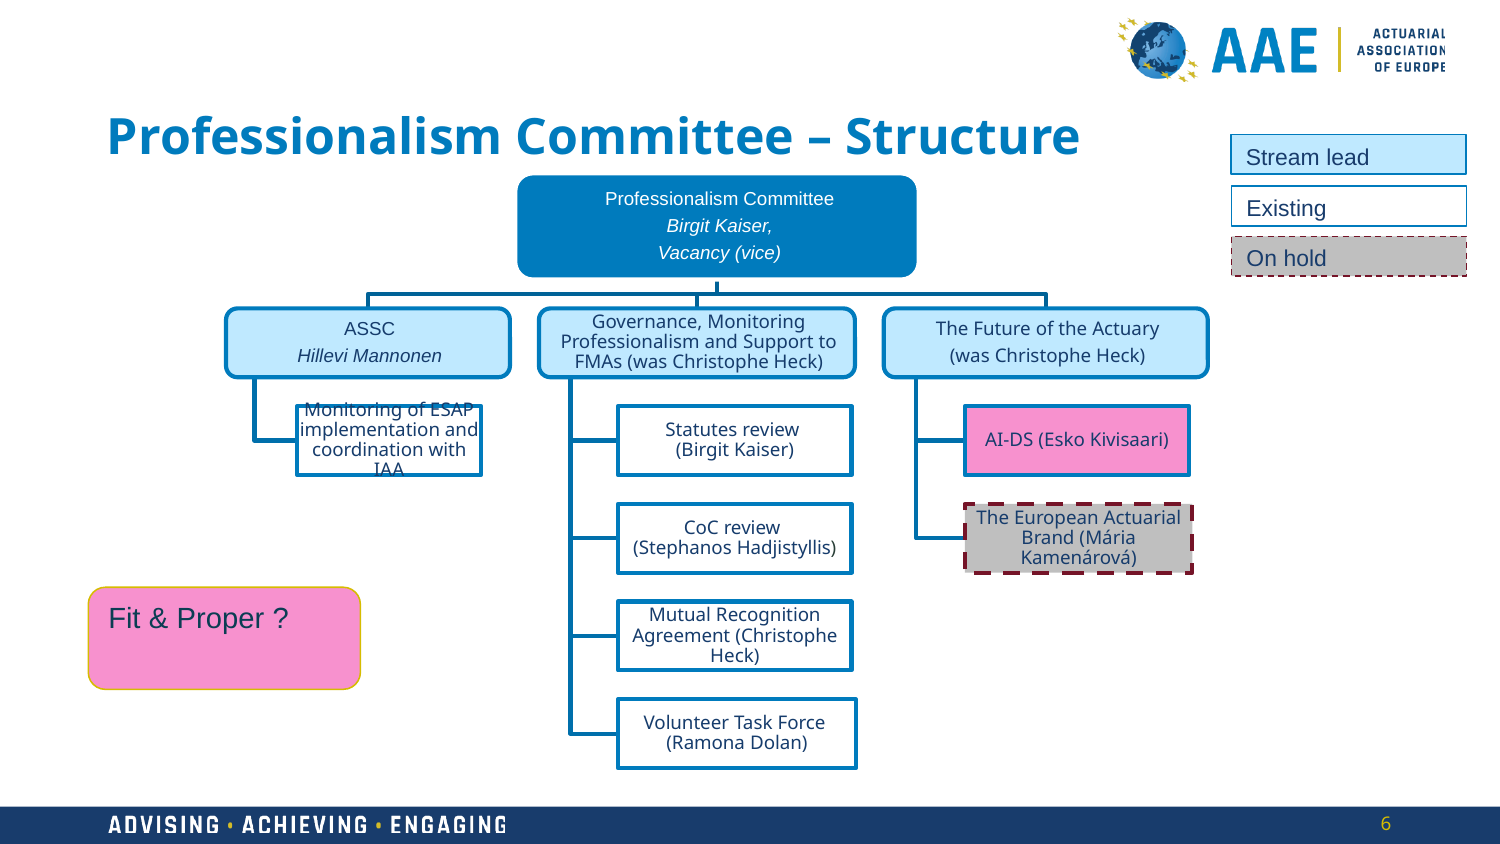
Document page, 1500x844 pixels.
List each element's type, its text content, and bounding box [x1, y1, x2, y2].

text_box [120, 172, 1314, 769]
text_box [297, 790, 324, 842]
title Professionalism Committee – Structure [106, 94, 1392, 175]
text_box On hold [1318, 236, 1467, 277]
text_box Stream lead [1230, 134, 1466, 175]
text_box Existing [1318, 186, 1467, 226]
slide_number 6 [1102, 809, 1392, 842]
text_box Fit & Proper ? [88, 587, 115, 690]
